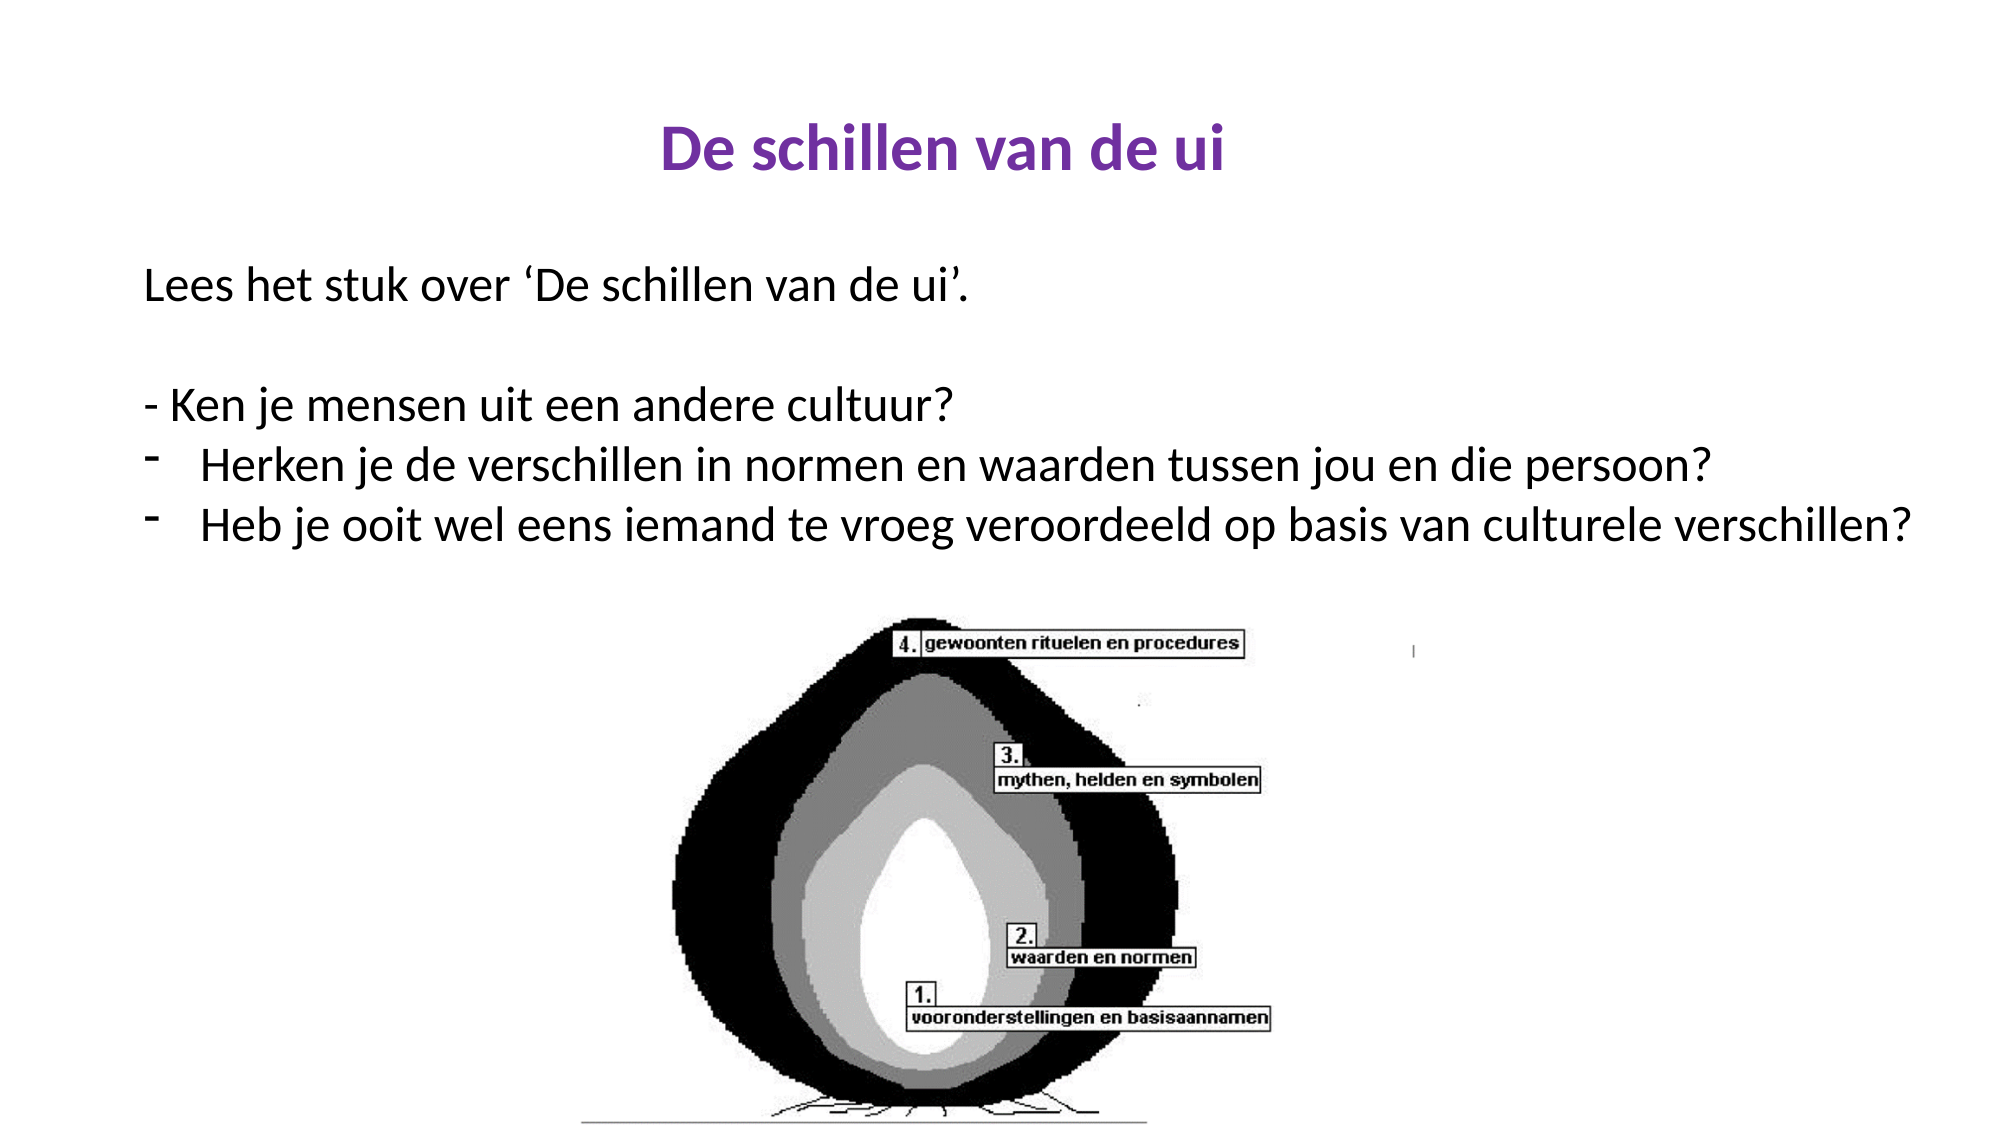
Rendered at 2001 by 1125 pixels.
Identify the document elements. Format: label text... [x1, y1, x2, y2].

text_box Lees het stuk over ‘De schillen van de ui’. - Ken je mensen uit een andere cultuur? Herken je de verschillen in normen en waarden tussen jou en die persoon? Heb je ooit wel eens iemand te vroeg veroordeeld op basis van culturele verschillen? [128, 244, 1930, 560]
picture [415, 561, 1416, 1125]
text_box De schillen van de ui [645, 96, 1242, 192]
